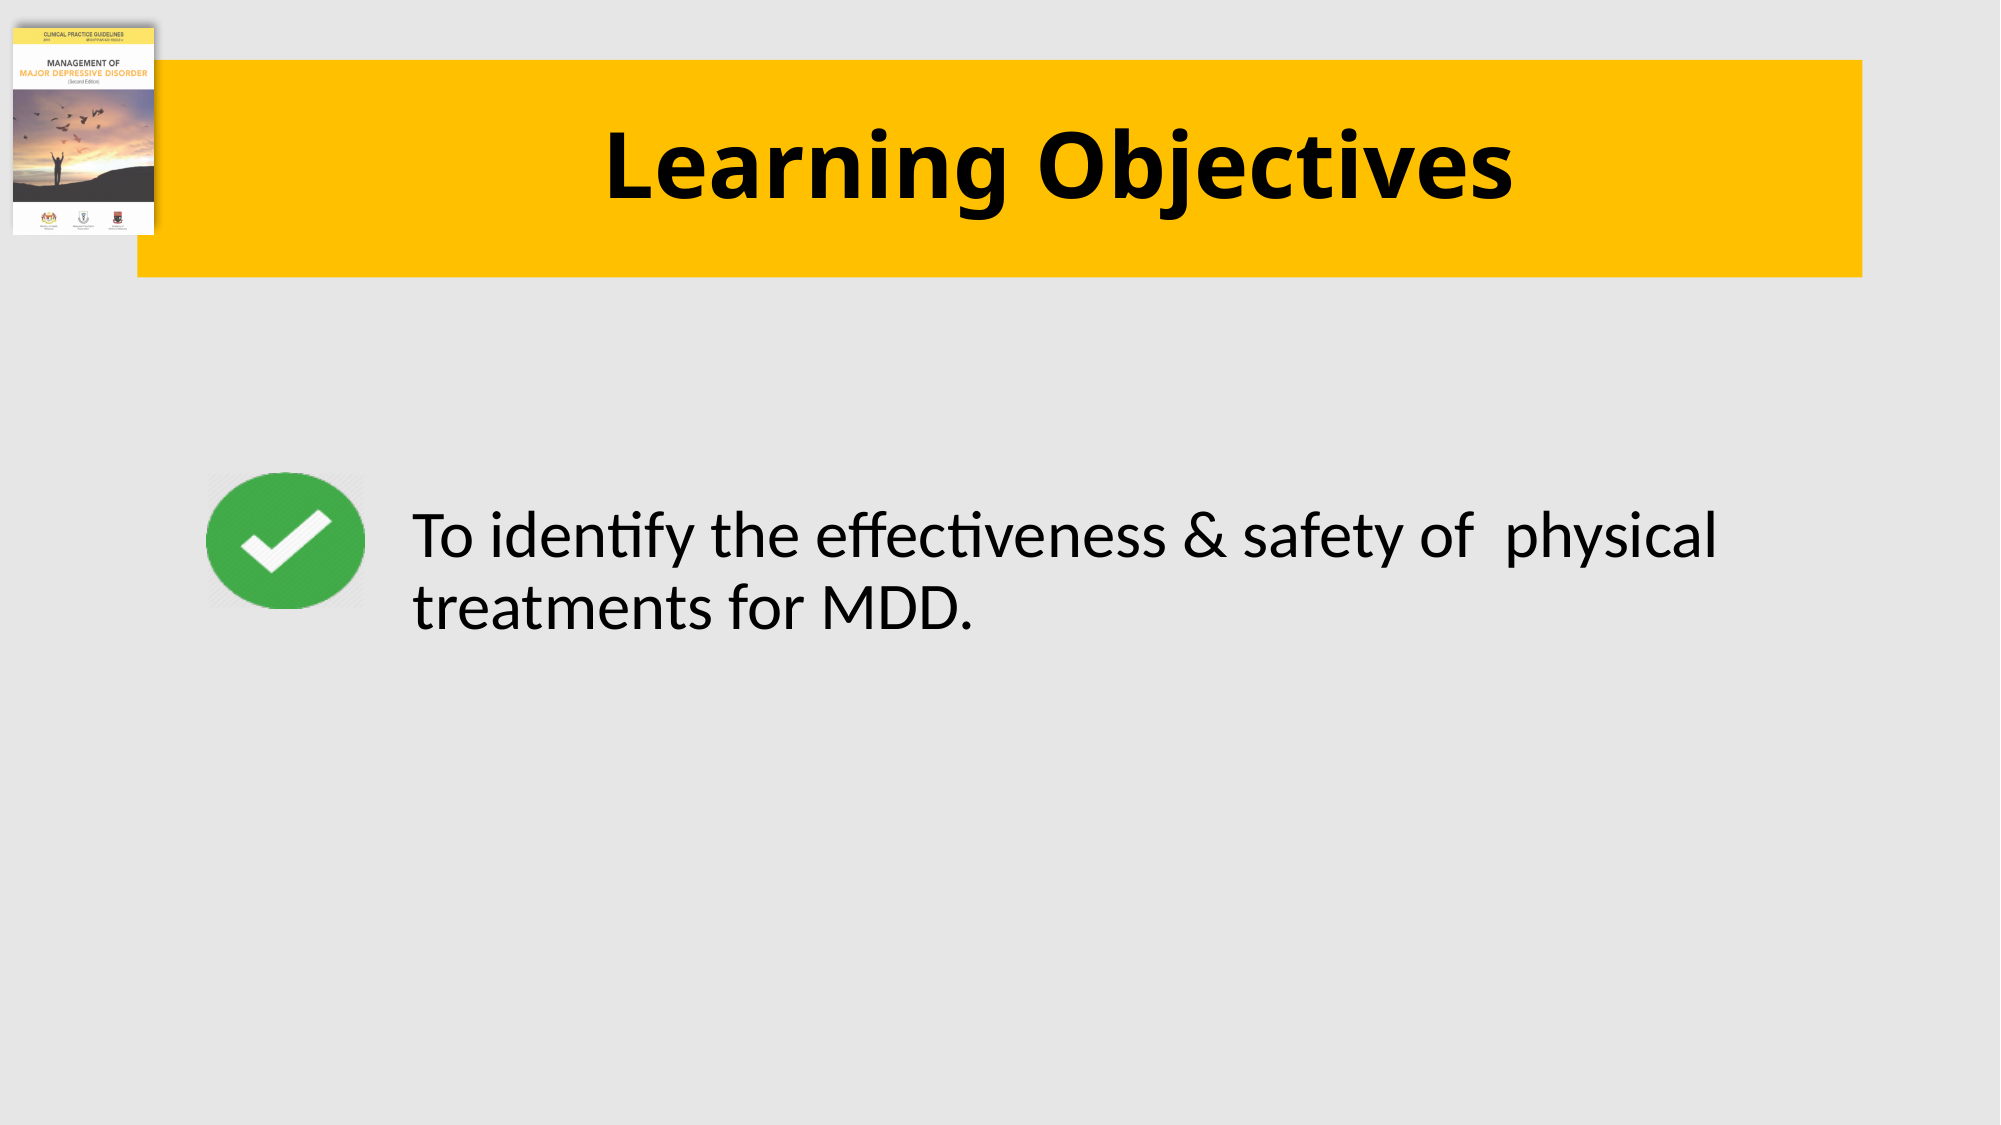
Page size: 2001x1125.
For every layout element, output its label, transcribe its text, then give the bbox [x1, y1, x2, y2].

picture [206, 472, 365, 609]
title Learning Objectives [137, 59, 1863, 278]
list To identify the effectiveness & safety of physical treatments for MDD. [397, 290, 1892, 1066]
picture [13, 28, 154, 235]
